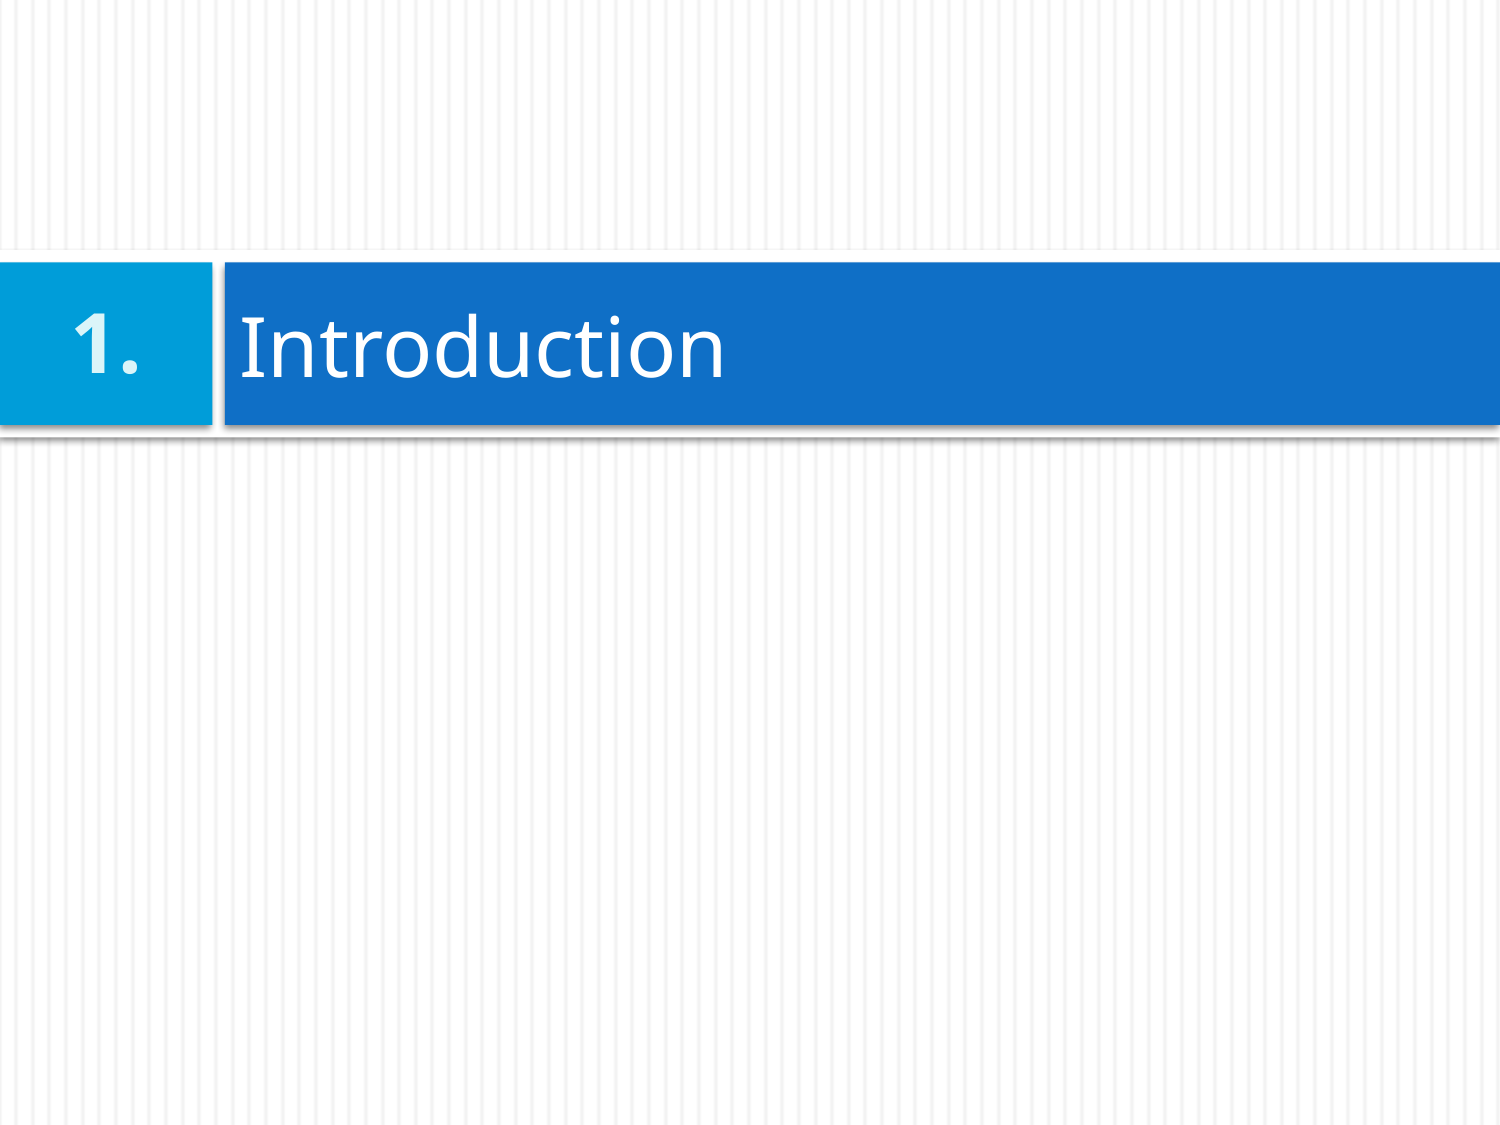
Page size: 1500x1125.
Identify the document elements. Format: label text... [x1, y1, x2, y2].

text_box 1. [12, 282, 200, 398]
title Introduction [225, 262, 1475, 425]
